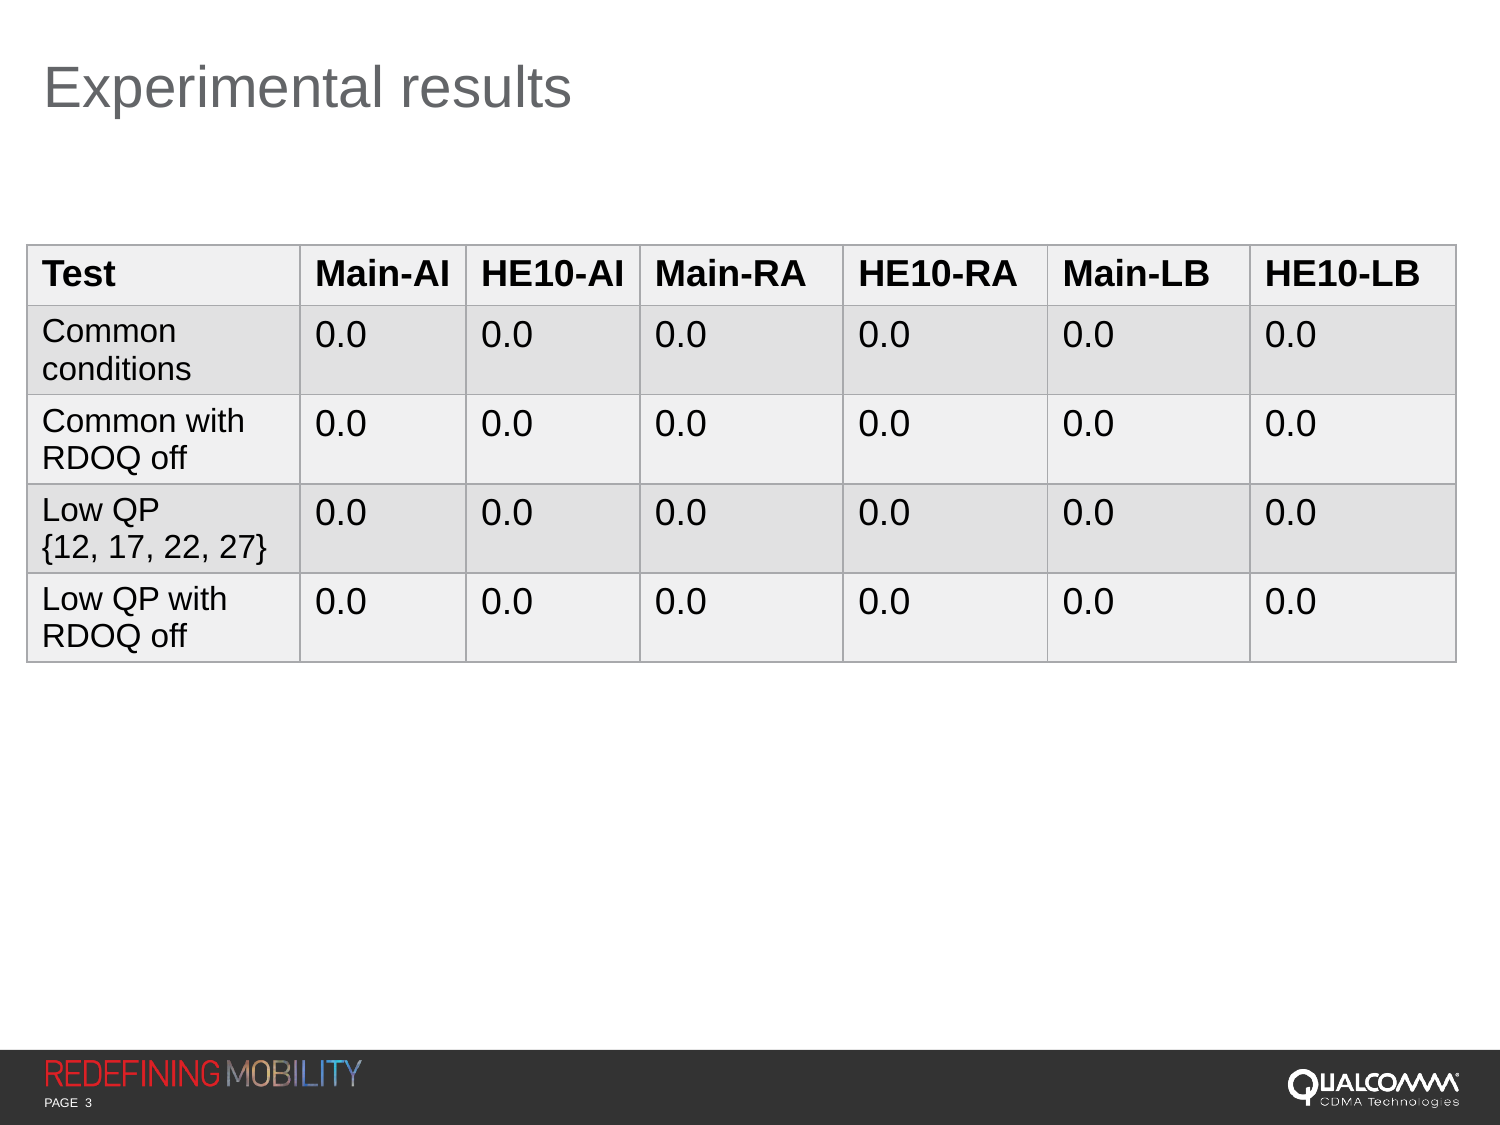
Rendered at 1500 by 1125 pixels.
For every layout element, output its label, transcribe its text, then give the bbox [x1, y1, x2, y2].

picture [1278, 1058, 1478, 1114]
table_cell 0.0 [1048, 306, 1249, 394]
table_header HE10-AI [467, 246, 639, 305]
table_cell 0.0 [1048, 485, 1249, 572]
table_cell 0.0 [1251, 306, 1455, 394]
table_cell 0.0 [1251, 574, 1455, 661]
table_header Main-AI [301, 246, 465, 305]
table_cell 0.0 [467, 574, 639, 661]
table_cell 0.0 [641, 574, 842, 661]
table_header HE10-RA [844, 246, 1047, 305]
table_cell 0.0 [641, 485, 842, 572]
table_cell 0.0 [641, 395, 842, 483]
table_header HE10-LB [1251, 246, 1455, 305]
table_cell 0.0 [1048, 574, 1249, 661]
table_cell Common conditions [28, 306, 299, 394]
table_header Main-RA [641, 246, 842, 305]
table_cell 0.0 [1048, 395, 1249, 483]
table_cell 0.0 [844, 574, 1047, 661]
table_cell Low QP with RDOQ off [28, 574, 299, 661]
table_cell 0.0 [301, 574, 465, 661]
table_header Test [28, 246, 299, 305]
title Experimental results [28, 44, 1462, 138]
table_cell 0.0 [467, 485, 639, 572]
table_cell 0.0 [844, 395, 1047, 483]
table_cell 0.0 [467, 306, 639, 394]
table_cell 0.0 [301, 395, 465, 483]
table_cell 0.0 [641, 306, 842, 394]
table_header Main-LB [1048, 246, 1249, 305]
table_cell Common with RDOQ off [28, 395, 299, 483]
table_cell 0.0 [844, 306, 1047, 394]
table_cell 0.0 [844, 485, 1047, 572]
table_cell 0.0 [1251, 485, 1455, 572]
picture [30, 1048, 372, 1099]
table_cell Low QP {12, 17, 22, 27} [28, 485, 299, 572]
table_cell 0.0 [1251, 395, 1455, 483]
table_cell 0.0 [467, 395, 639, 483]
table_cell 0.0 [301, 306, 465, 394]
table_cell 0.0 [301, 485, 465, 572]
